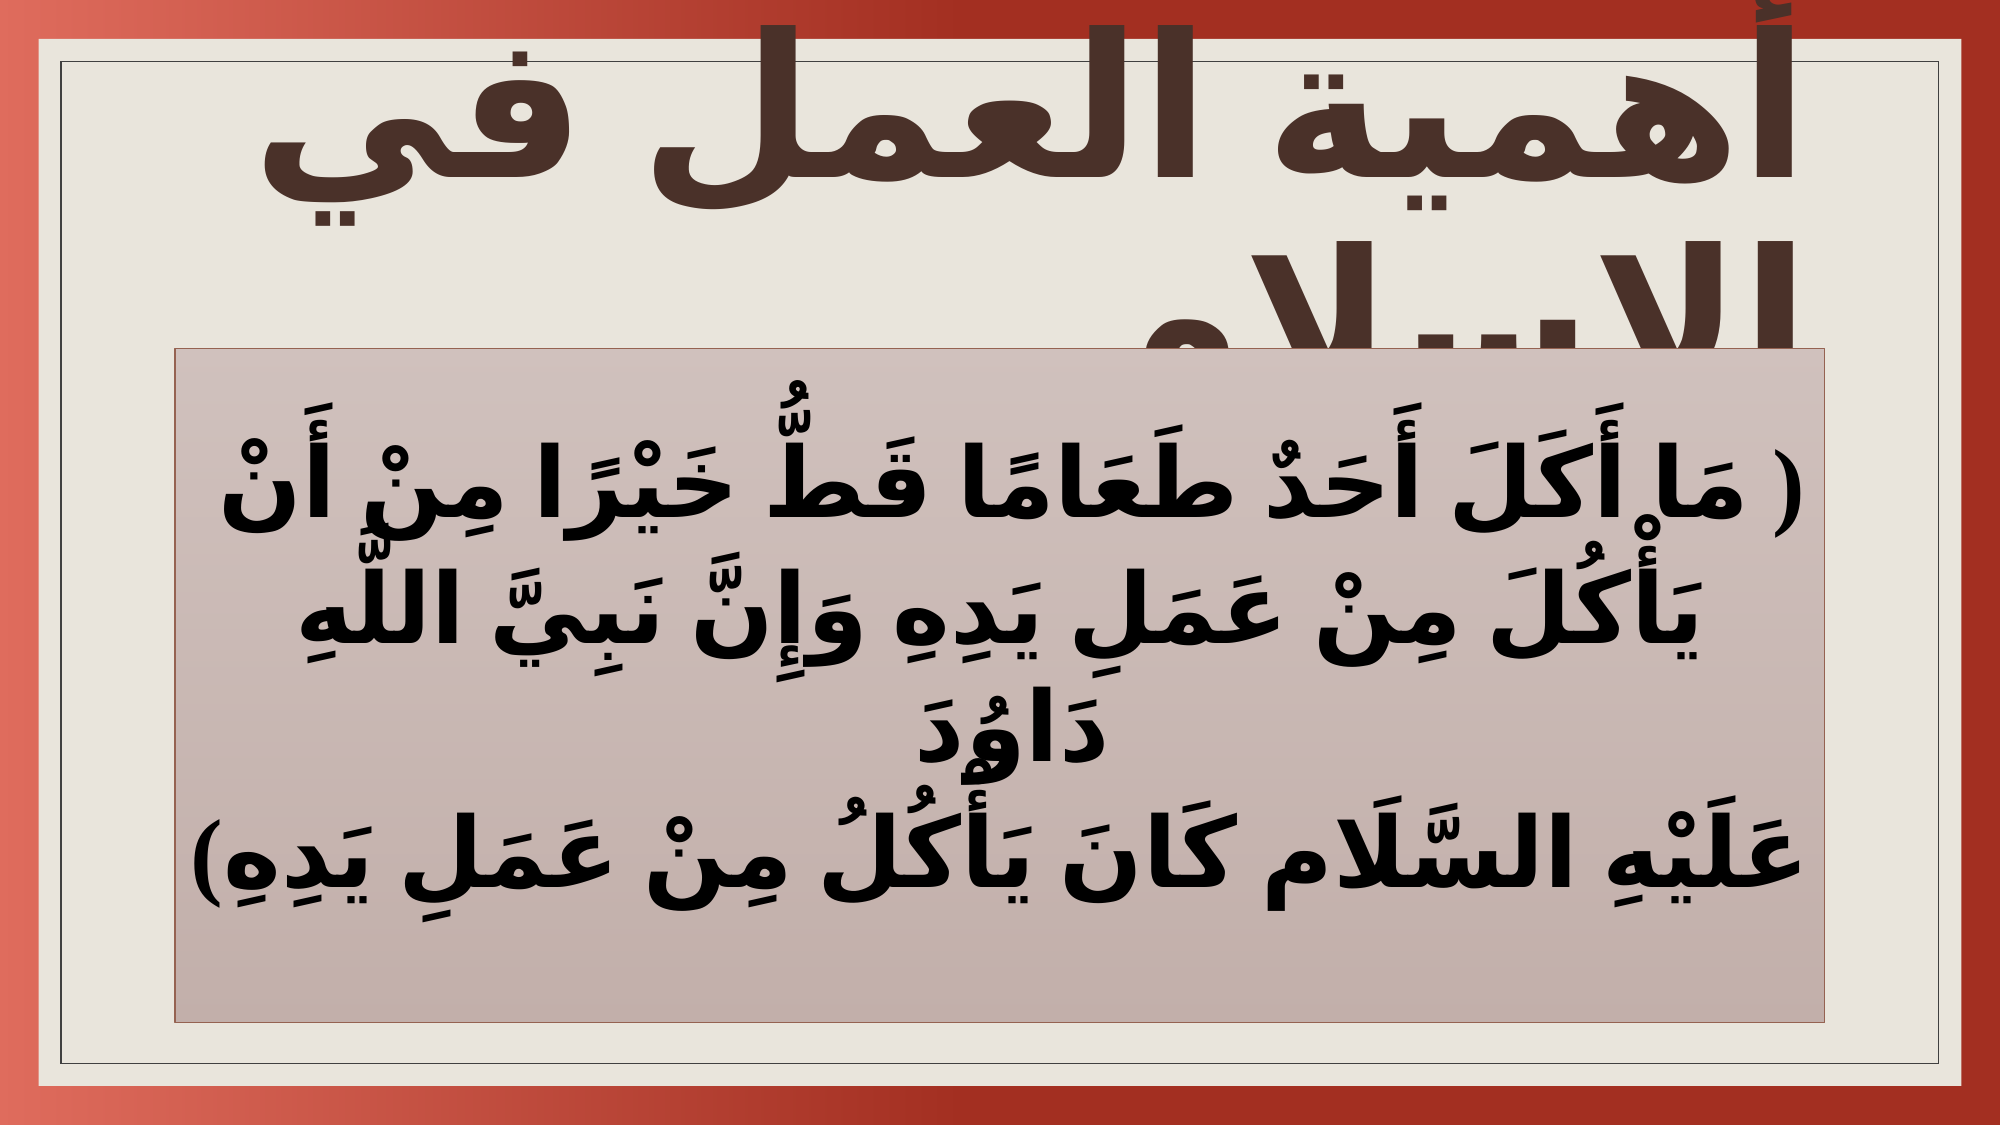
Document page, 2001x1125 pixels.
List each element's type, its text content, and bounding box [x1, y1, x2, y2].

title أهمية العمل في الإسلام [174, 92, 1825, 348]
list ( مَا أَكَلَ أَحَدٌ طَعَامًا قَطُّ خَيْرًا مِنْ أَنْ يَأْكُلَ مِنْ عَمَلِ يَدِهِ وَإِنَّ نَبِيَّ اللَّهِ دَاوُدَ عَلَيْهِ السَّلَام كَانَ يَأْكُلُ مِنْ عَمَلِ يَدِهِ) [174, 348, 1825, 1023]
